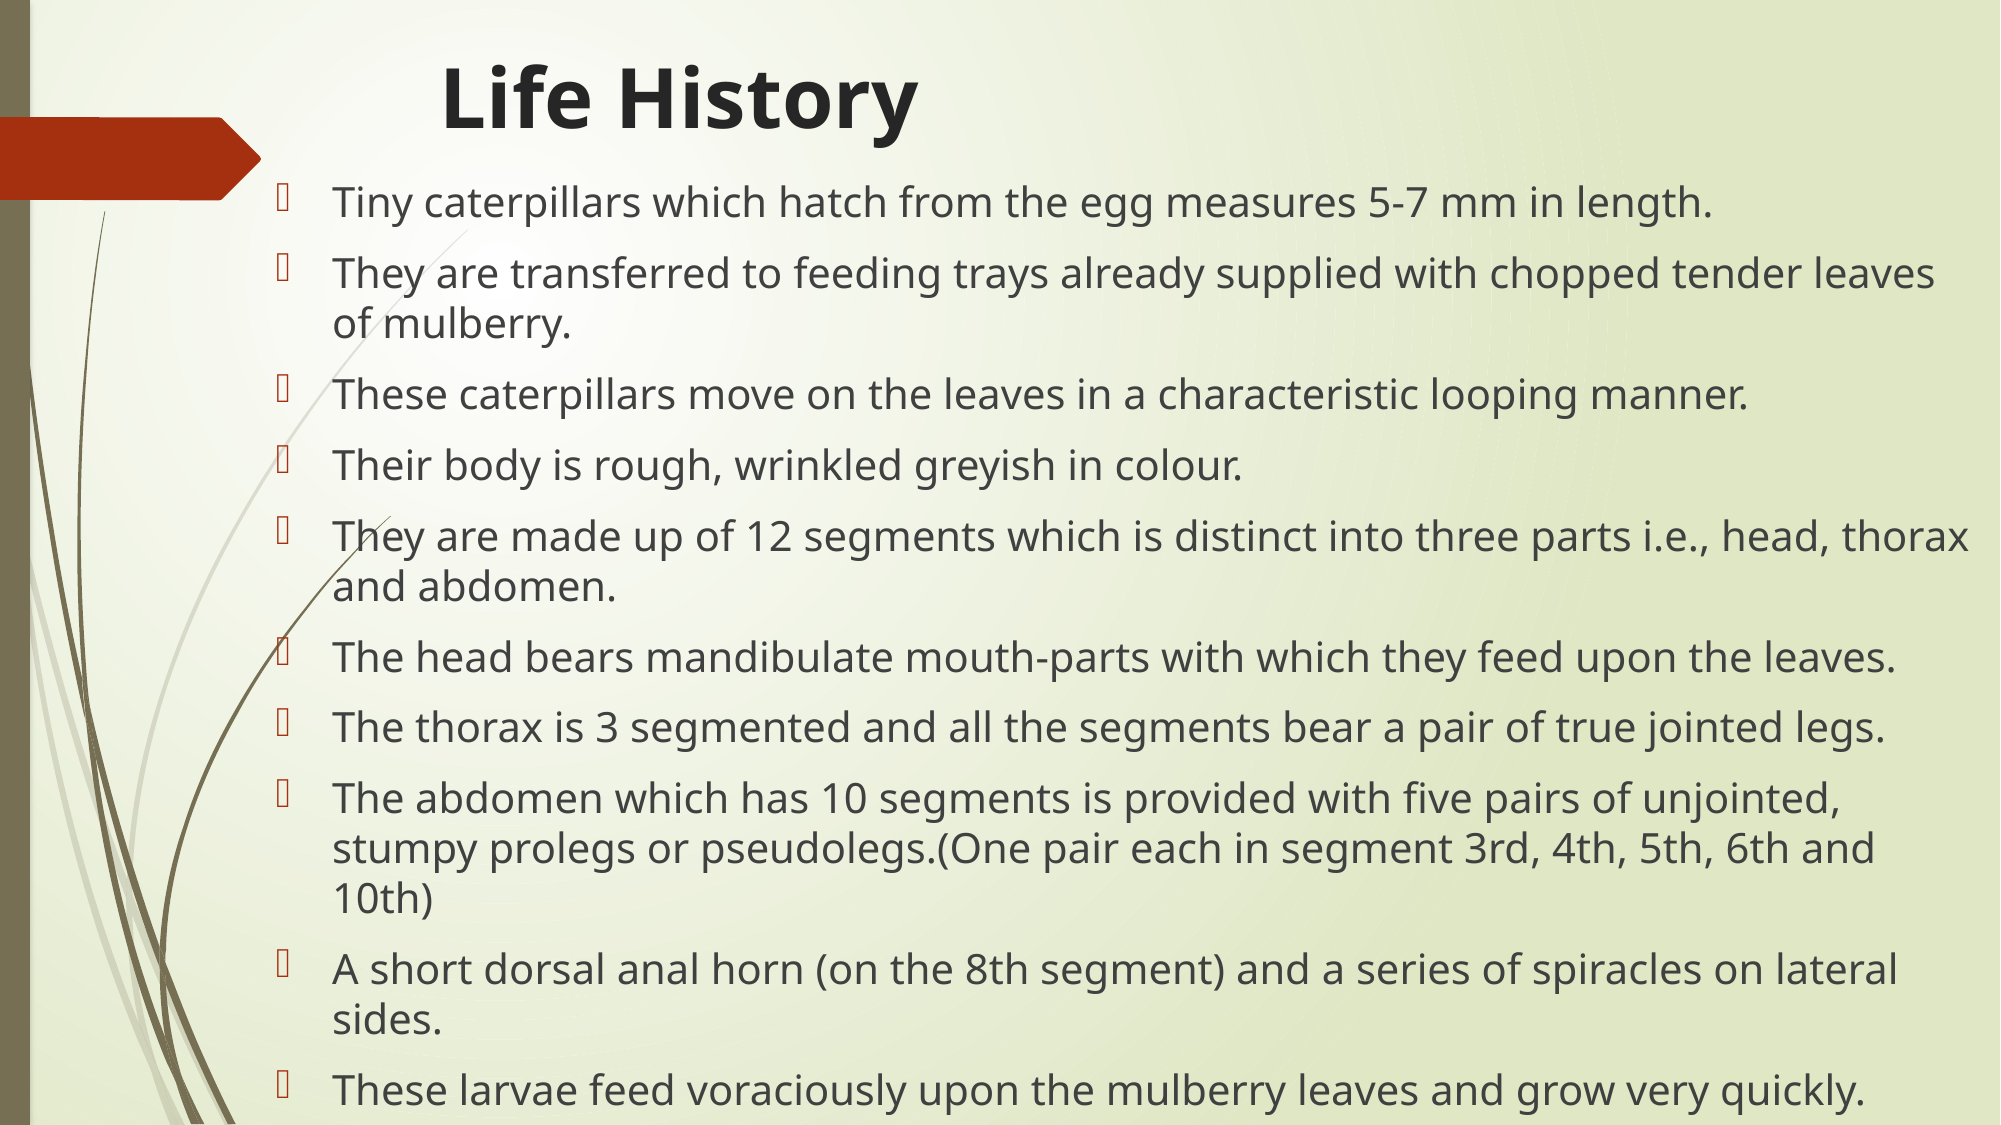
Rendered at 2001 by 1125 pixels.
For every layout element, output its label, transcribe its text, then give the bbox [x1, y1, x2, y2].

title Life History [424, 37, 1887, 168]
list Tiny caterpillars which hatch from the egg measures 5-7 mm in length. They are transferred to feeding trays already supplied with chopped tender leaves of mulberry. These caterpillars move on the leaves in a characteristic looping manner. Their body is rough, wrinkled greyish in colour. They are made up of 12 segments which is distinct into three parts i.e., head, thorax and abdomen. The head bears mandibulate mouth-parts with which they feed upon the leaves. The thorax is 3 segmented and all the segments bear a pair of true jointed legs. The abdomen which has 10 segments is provided with five pairs of unjointed, stumpy prolegs or pseudolegs.(One pair each in segment 3rd, 4th, 5th, 6th and 10th) A short dorsal anal horn (on the 8th segment) and a series of spiracles on lateral sides. These larvae feed voraciously upon the mulberry leaves and grow very quickly. [260, 168, 2000, 1125]
